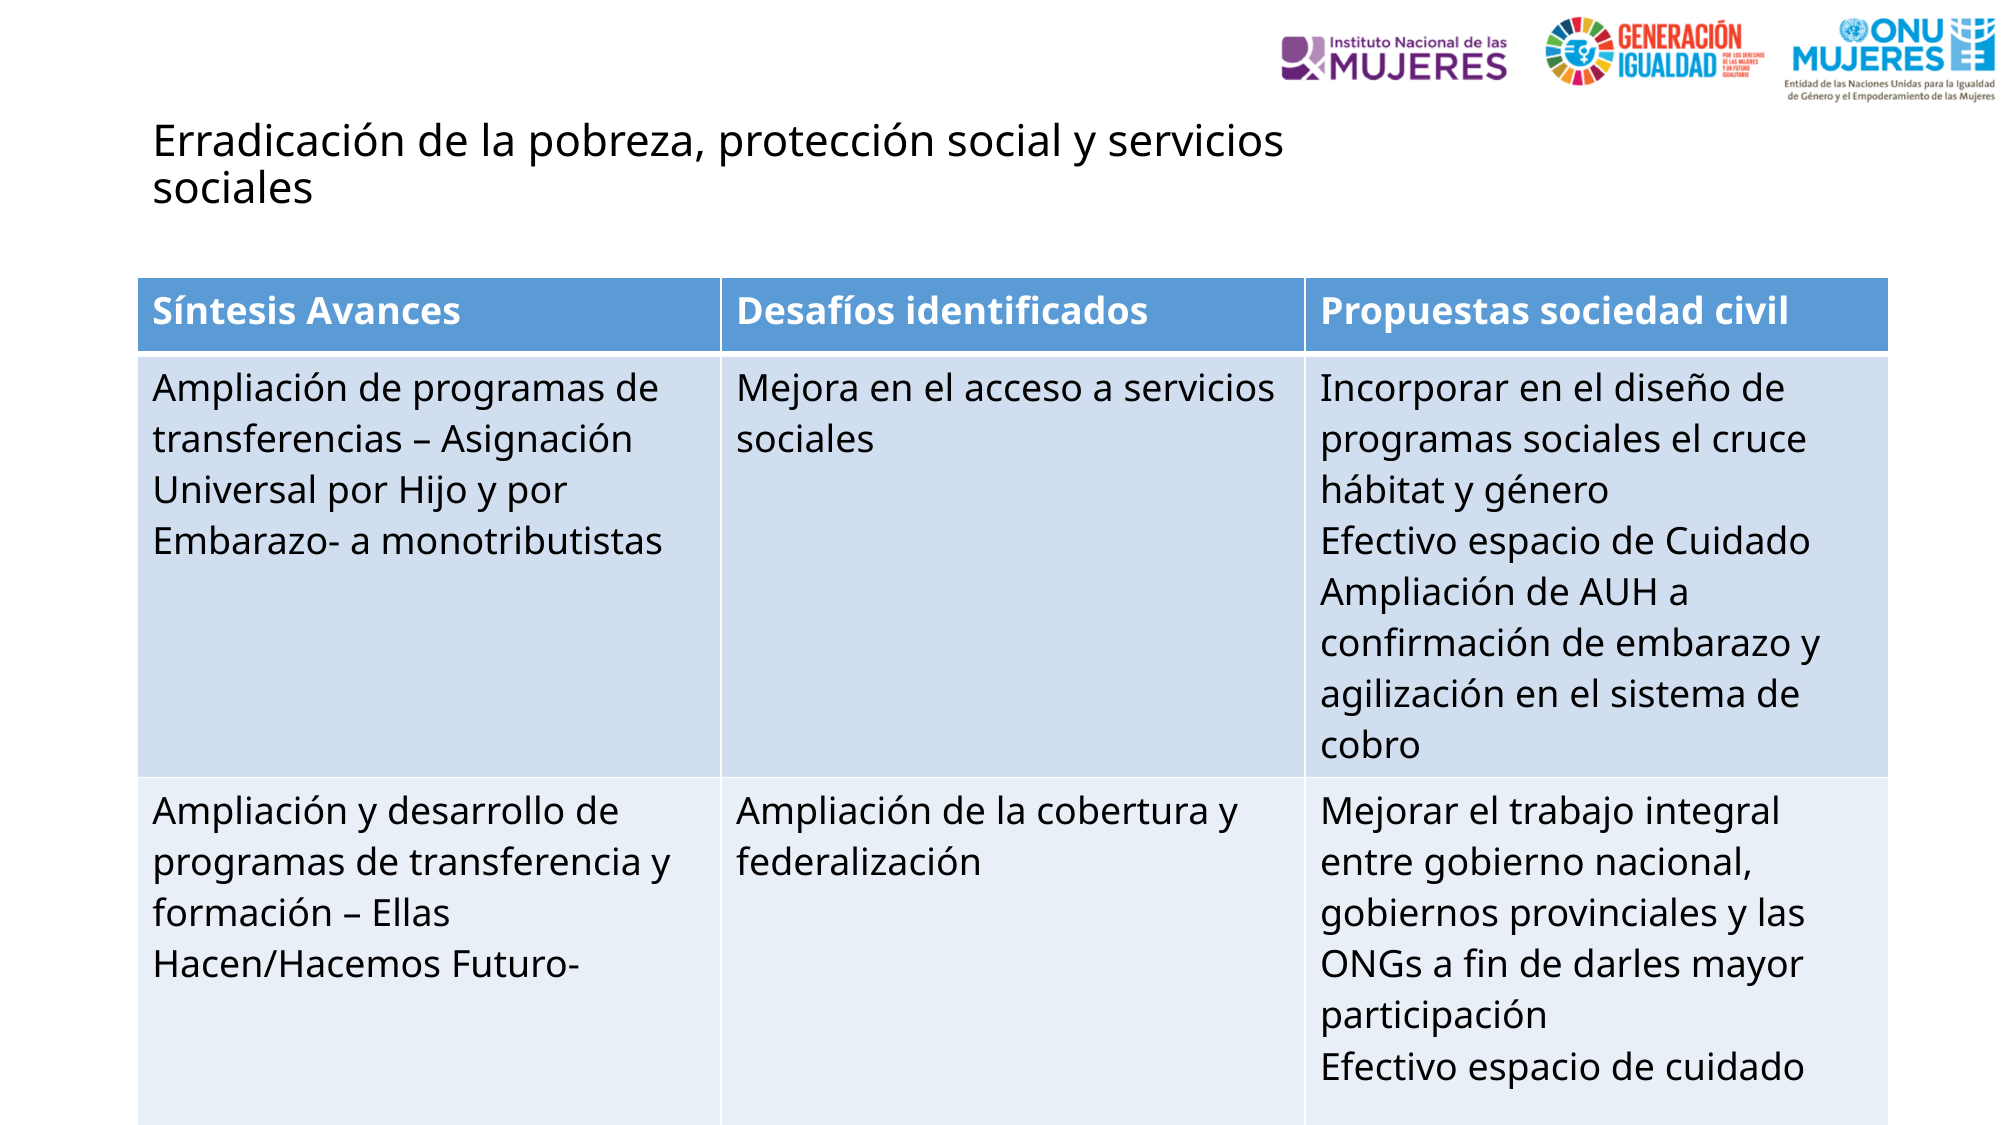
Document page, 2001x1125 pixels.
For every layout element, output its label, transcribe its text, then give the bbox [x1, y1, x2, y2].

table_cell Ampliación y desarrollo de programas de transferencia y formación – Ellas Hacen/Hacemos Futuro- [138, 778, 720, 1125]
picture [1273, 7, 2000, 111]
title Erradicación de la pobreza, protección social y servicios sociales [137, 59, 1317, 276]
table_cell Mejorar el trabajo integral entre gobierno nacional, gobiernos provinciales y las ONGs a fin de darles mayor participación Efectivo espacio de cuidado [1306, 778, 1888, 1125]
table_cell Ampliación de la cobertura y federalización [722, 778, 1304, 1125]
table_cell Mejora en el acceso a servicios sociales [722, 357, 1304, 777]
table_cell Ampliación de programas de transferencias – Asignación Universal por Hijo y por Embarazo- a monotributistas [138, 357, 720, 777]
table_cell Incorporar en el diseño de programas sociales el cruce hábitat y género Efectivo espacio de Cuidado Ampliación de AUH a confirmación de embarazo y agilización en el sistema de cobro [1306, 357, 1888, 777]
table_header Propuestas sociedad civil [1306, 278, 1888, 351]
table_header Síntesis Avances [138, 278, 720, 351]
table_header Desafíos identificados [722, 278, 1304, 351]
